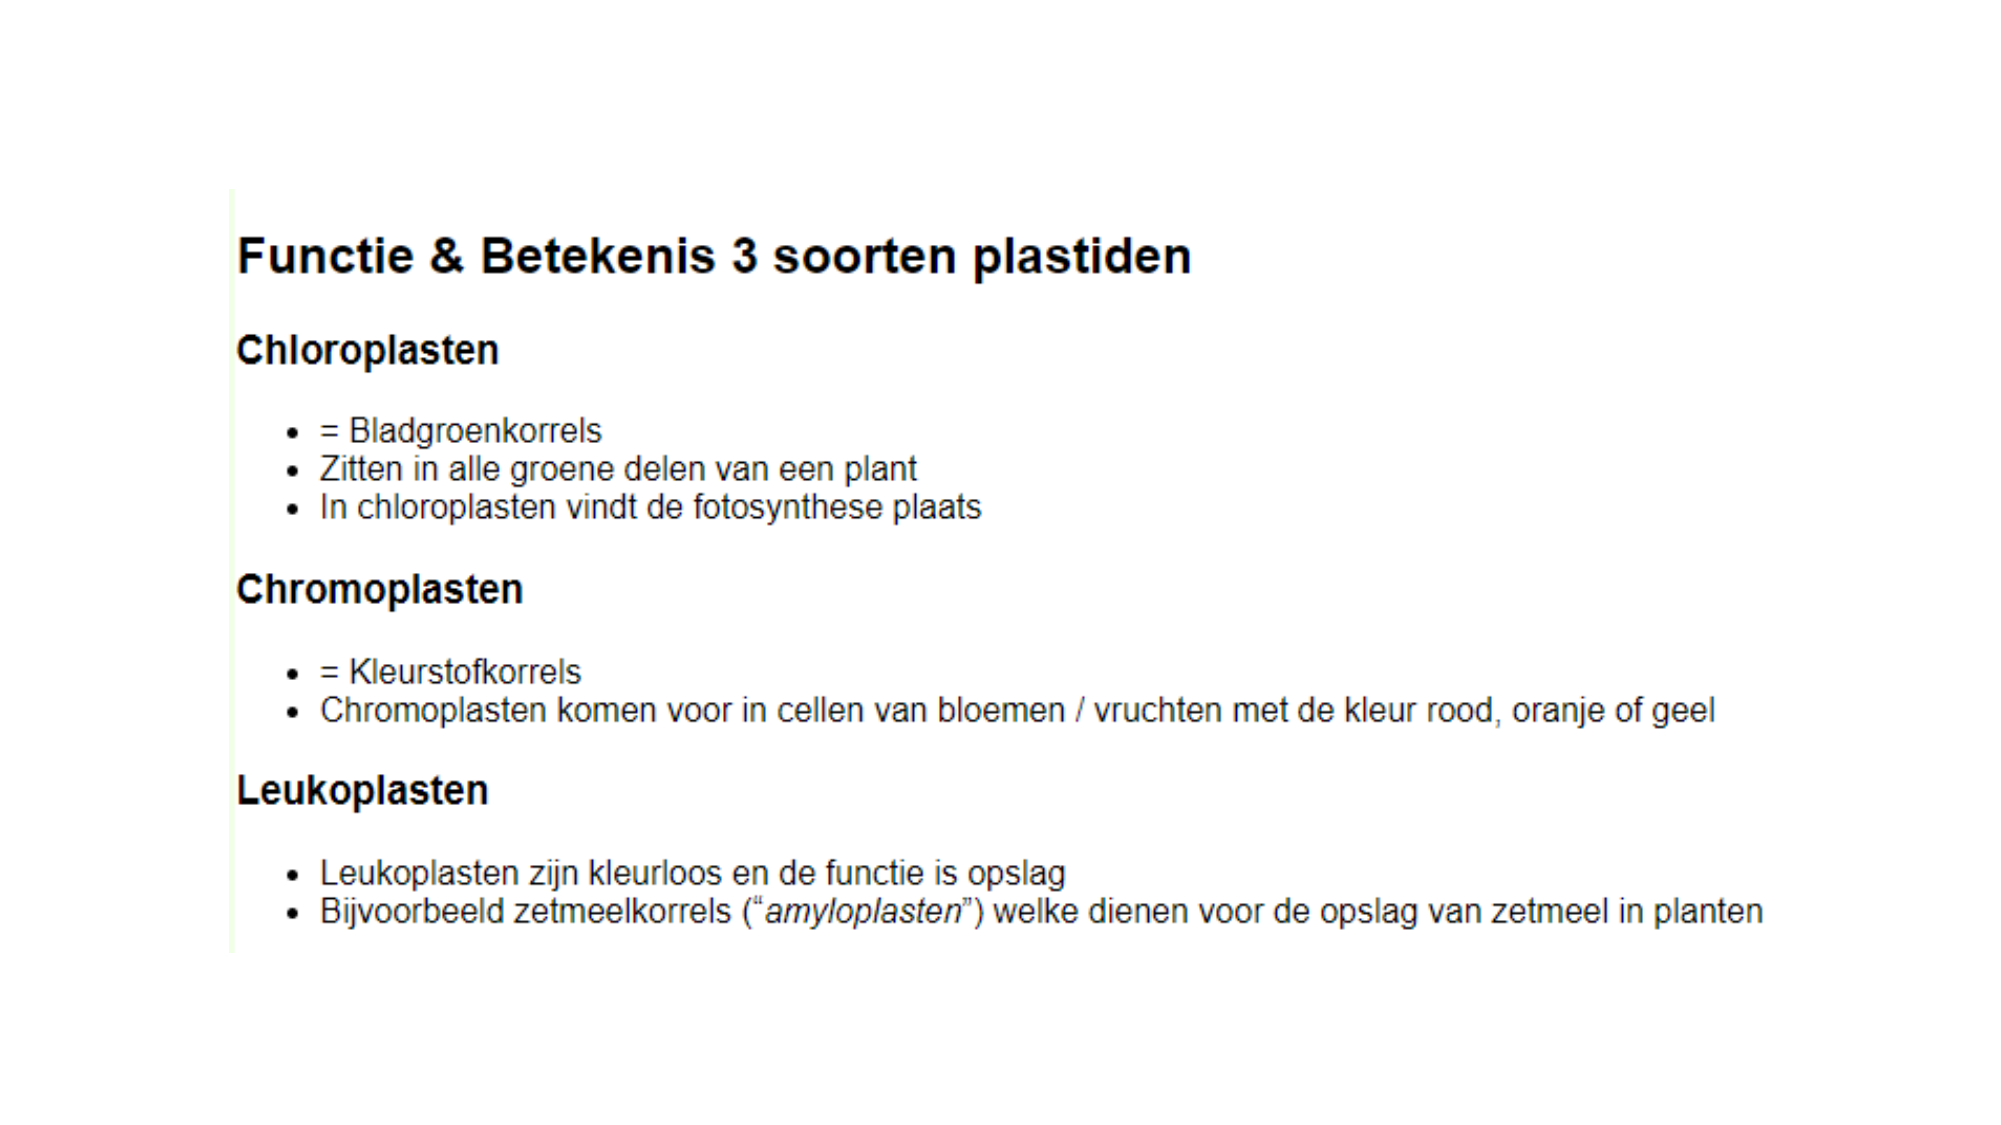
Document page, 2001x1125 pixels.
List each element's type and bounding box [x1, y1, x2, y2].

picture [229, 189, 1836, 953]
